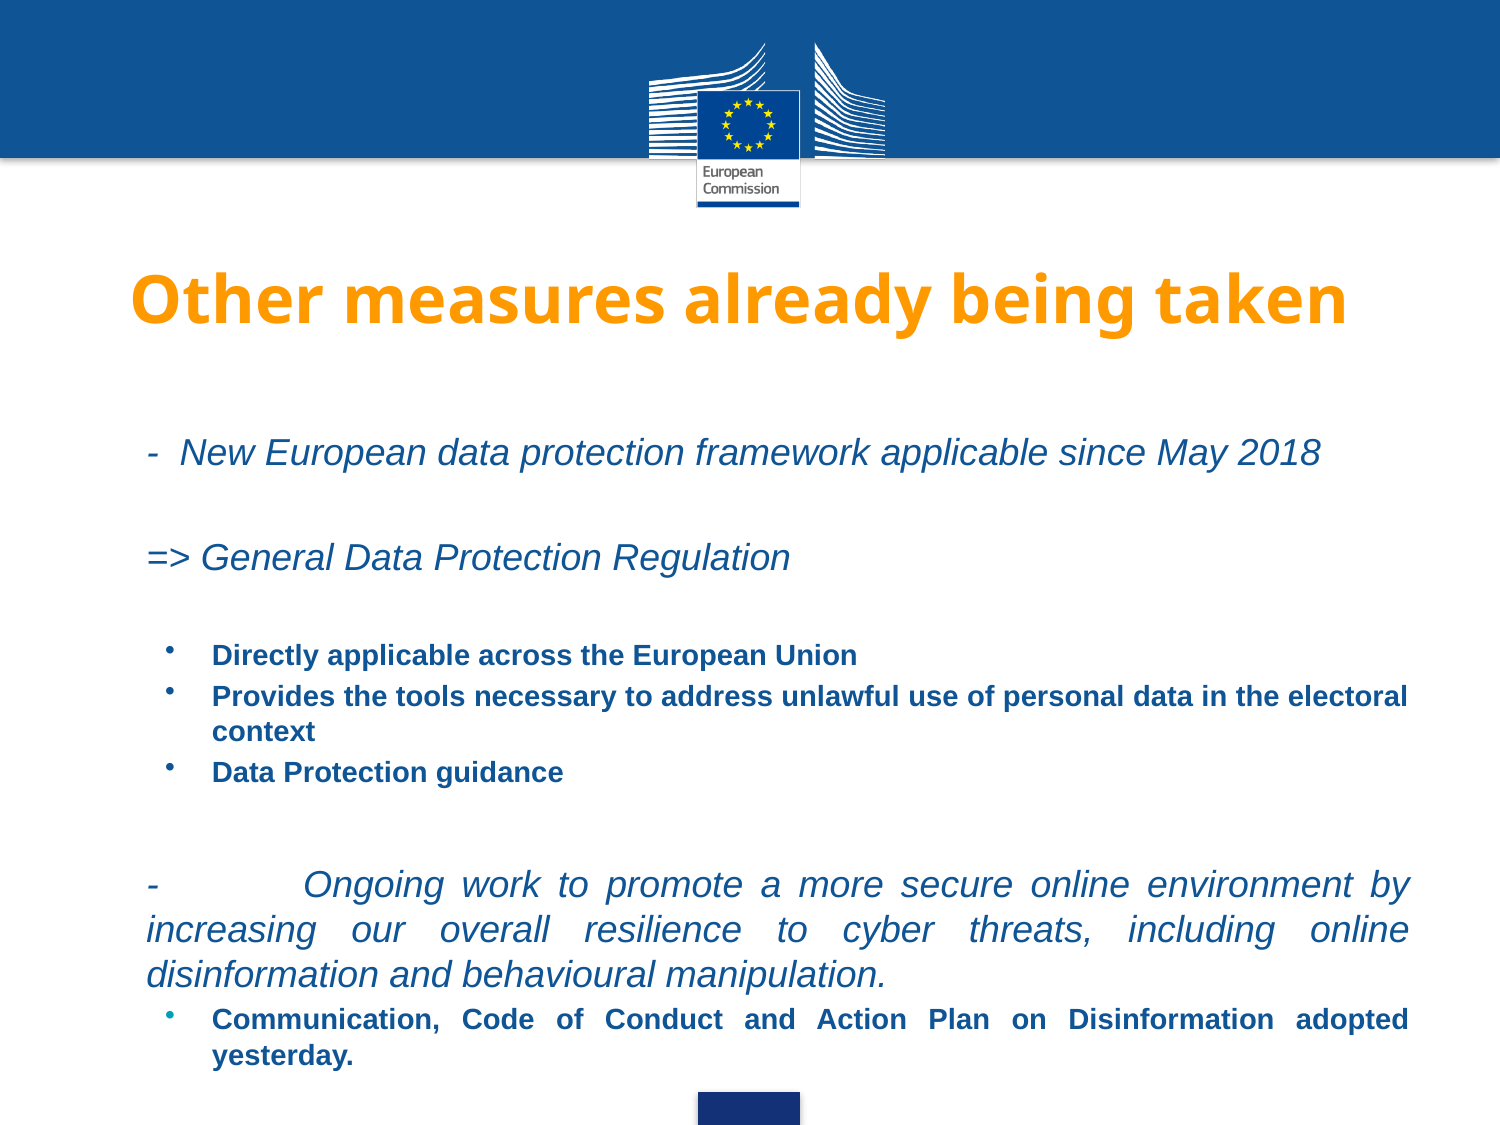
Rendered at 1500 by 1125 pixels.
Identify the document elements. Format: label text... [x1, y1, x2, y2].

title Other measures already being taken [64, 219, 1415, 374]
picture [649, 42, 885, 208]
list - New European data protection framework applicable since May 2018 => General Data Protection Regulation Directly applicable across the European Union Provides the tools necessary to address unlawful use of personal data in the electoral context Data Protection guidance - Ongoing work to promote a more secure online environment by increasing our overall resilience to cyber threats, including online disinformation and behavioural manipulation. Communication, Code of Conduct and Action Plan on Disinformation adopted yesterday. [75, 338, 1425, 1047]
